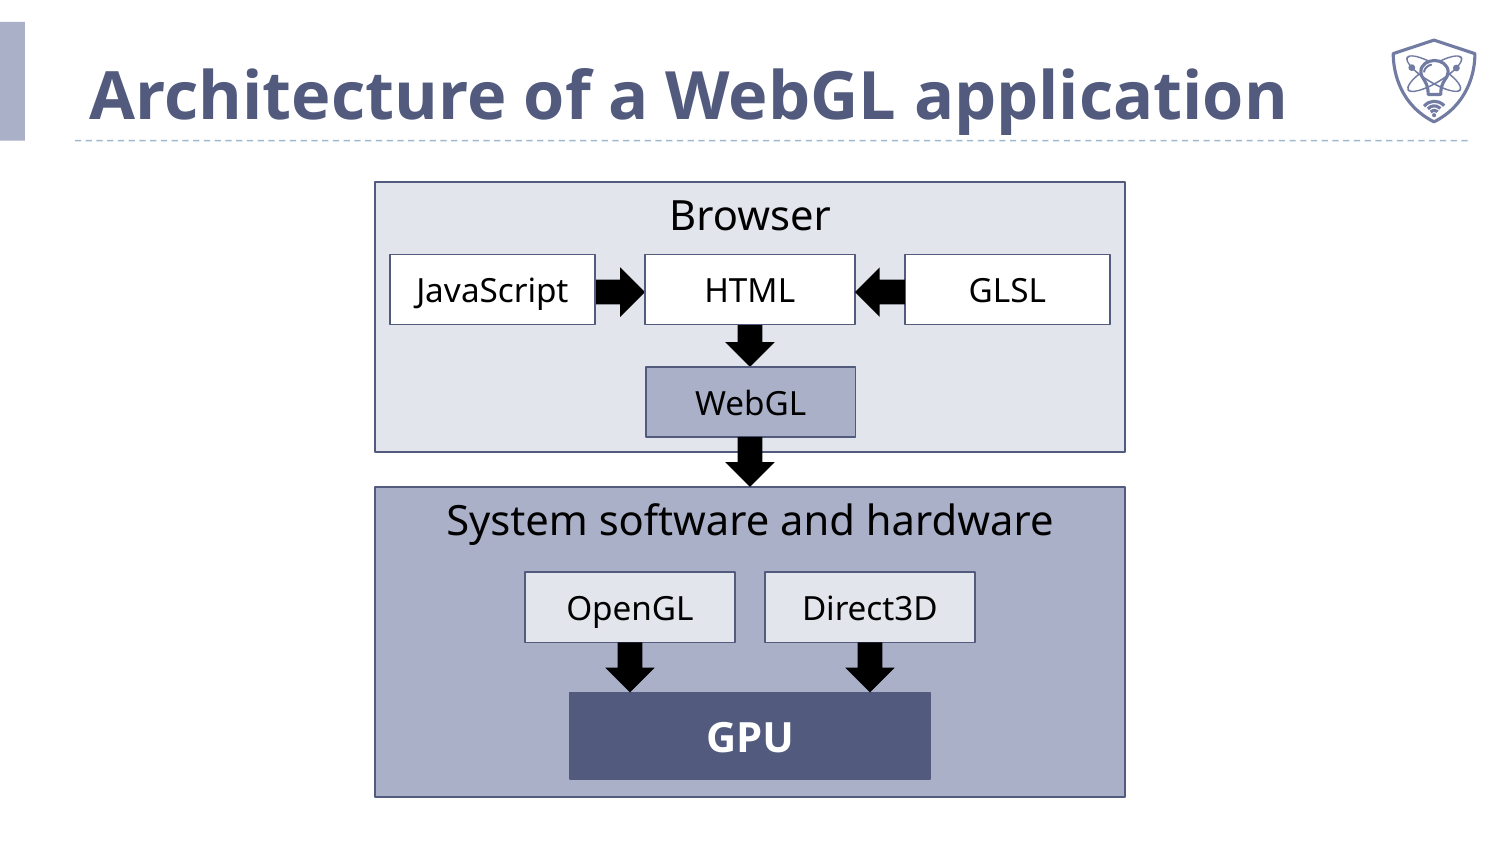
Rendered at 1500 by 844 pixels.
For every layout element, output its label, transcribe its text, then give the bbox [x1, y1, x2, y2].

text_box Direct3D [763, 570, 977, 644]
text_box System software and hardware [373, 485, 1127, 798]
text_box GLSL [903, 253, 1112, 326]
text_box JavaScript [388, 253, 596, 326]
text_box [596, 265, 643, 319]
text_box HTML [643, 253, 856, 326]
text_box [853, 265, 907, 319]
title Architecture of a WebGL application [75, 28, 1475, 141]
text_box [723, 326, 777, 365]
text_box Browser [373, 180, 1126, 453]
text_box [723, 435, 777, 489]
text_box OpenGL [523, 570, 737, 644]
text_box GPU [568, 691, 931, 781]
text_box WebGL [644, 365, 857, 438]
text_box [843, 640, 897, 694]
text_box [603, 640, 657, 694]
